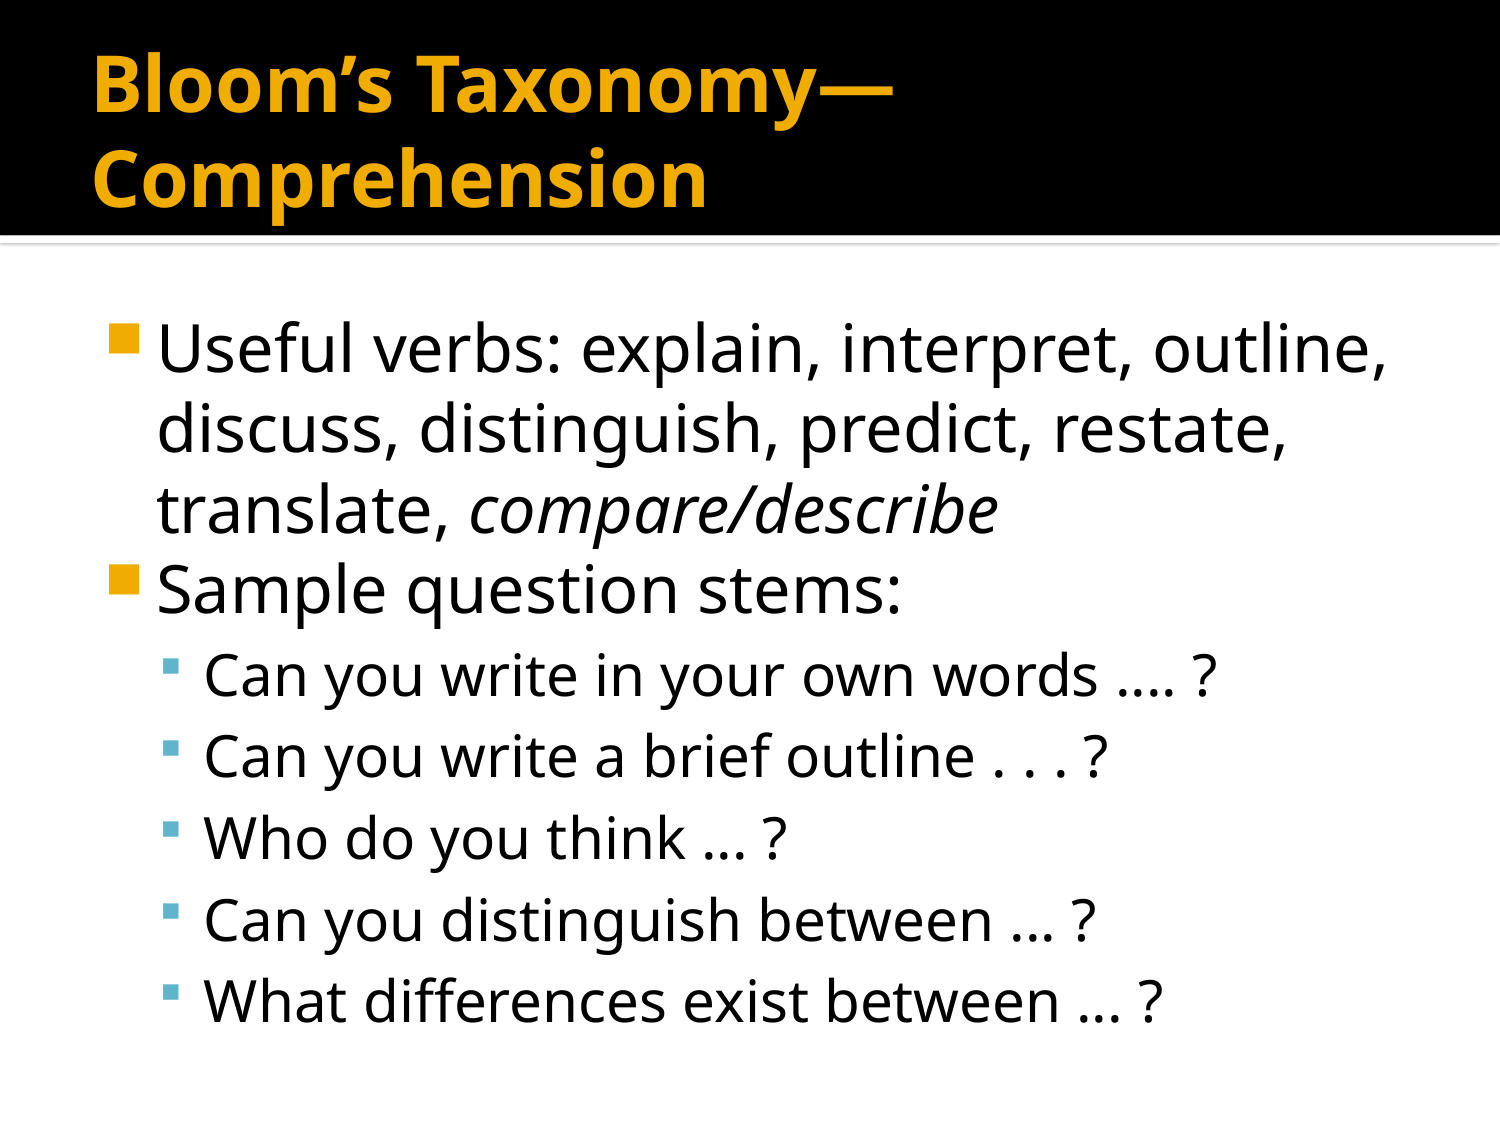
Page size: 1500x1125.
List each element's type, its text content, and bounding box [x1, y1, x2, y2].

title Bloom’s Taxonomy—Comprehension [75, 25, 1463, 231]
list Useful verbs: explain, interpret, outline, discuss, distinguish, predict, restate, translate, compare/describe Sample question stems: Can you write in your own words .... ? Can you write a brief outline . . . ? Who do you think ... ? Can you distinguish between ... ? What differences exist between ... ? [75, 291, 1425, 1050]
